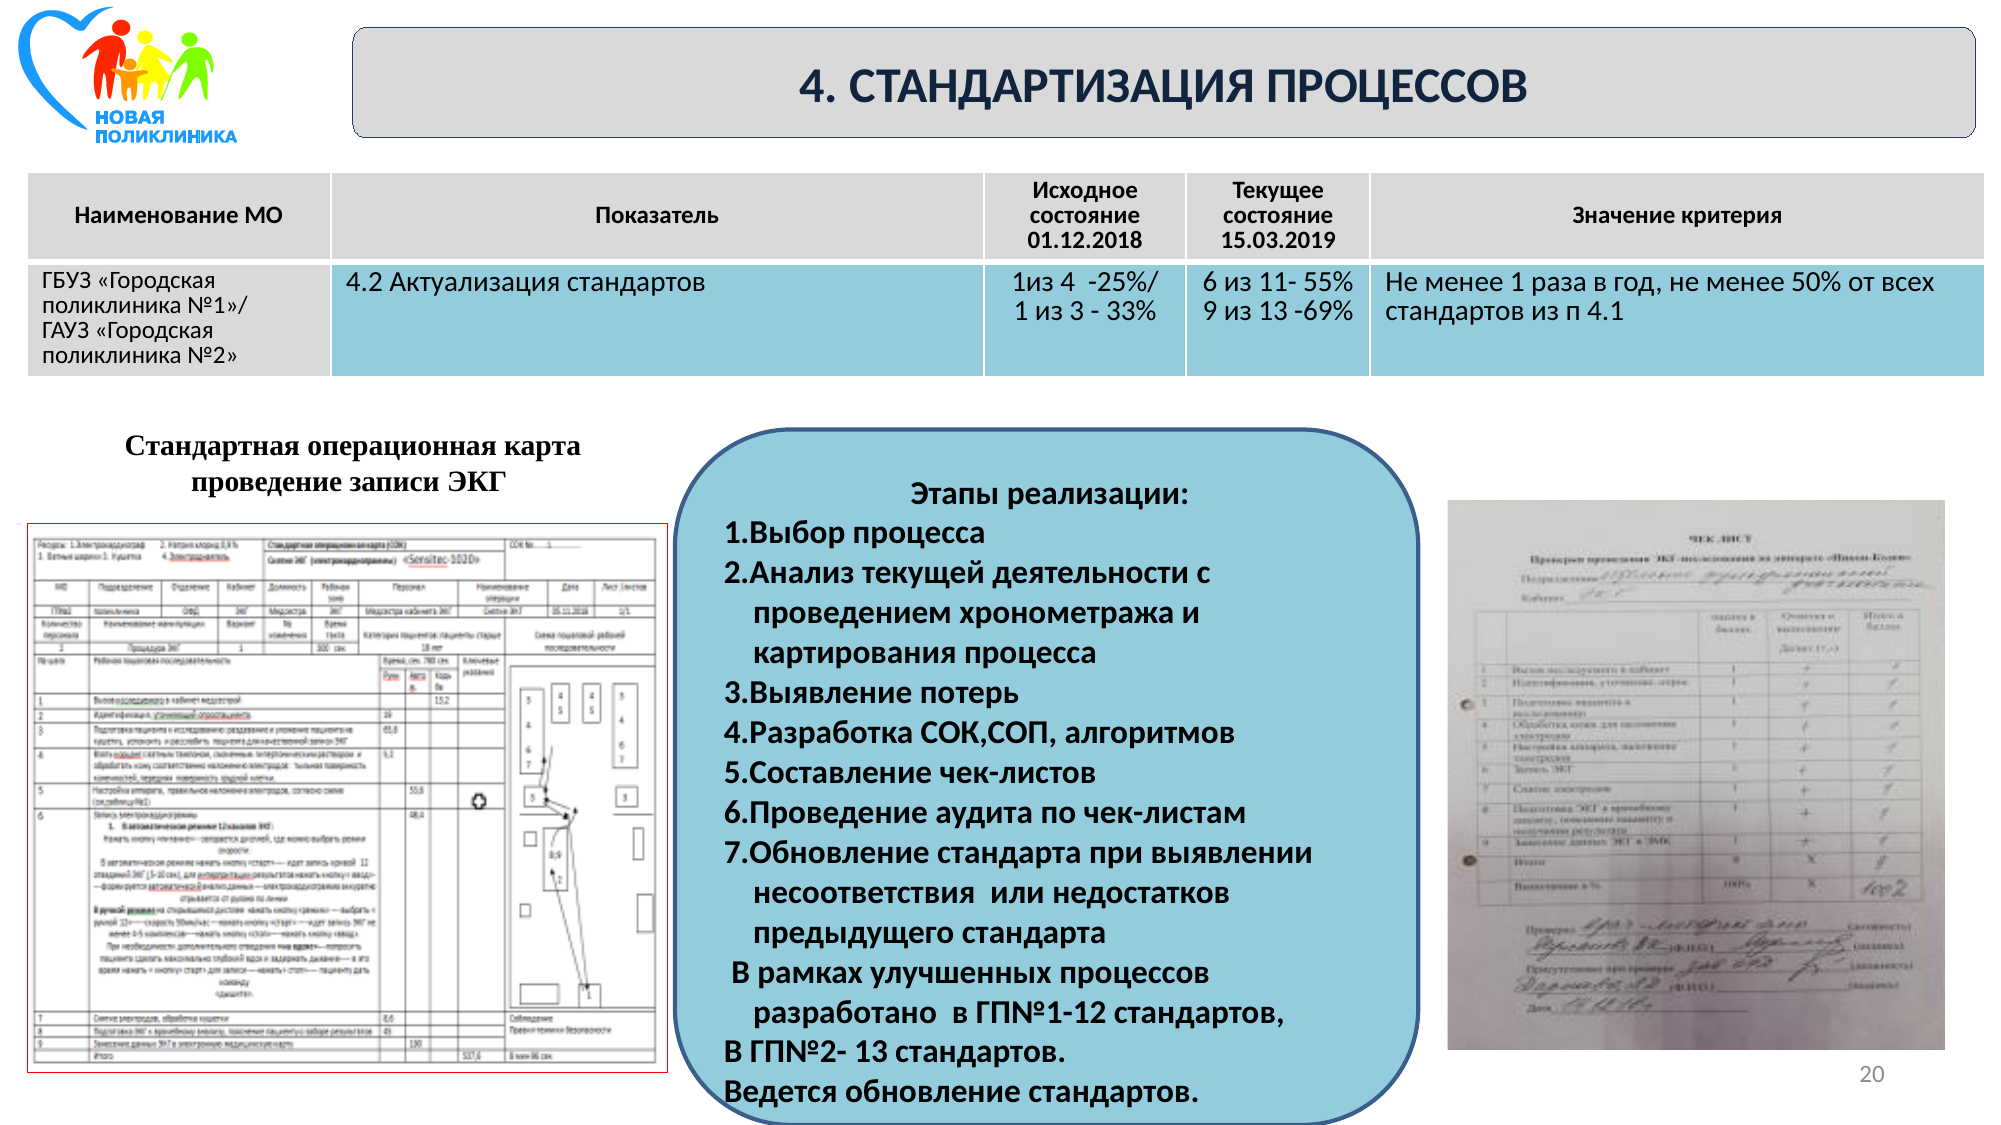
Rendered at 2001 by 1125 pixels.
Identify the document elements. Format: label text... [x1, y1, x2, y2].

table_cell 6 из 11- 55% 9 из 13 -69% [1187, 265, 1369, 376]
table_header Значение критерия [1371, 173, 1984, 259]
picture [18, 6, 238, 143]
table_cell 4.2 Актуализация стандартов [332, 265, 983, 376]
text_box Этапы реализации: 1.Выбор процесса 2.Анализ текущей деятельности с проведением хронометража и картирования процесса 3.Выявление потерь 4.Разработка СОК,СОП, алгоритмов 5.Составление чек-листов 6.Проведение аудита по чек-листам 7.Обновление стандарта при выявлении несоответствия или недостатков предыдущего стандарта В рамках улучшенных процессов разработано в ГП№1-12 стандартов, В ГП№2- 13 стандартов. Ведется обновление стандартов. [672, 427, 1421, 1125]
table_header Наименование МО [28, 173, 330, 259]
table_header Текущее состояние 15.03.2019 [1187, 173, 1369, 259]
picture [1447, 499, 1946, 1050]
table_cell Не менее 1 раза в год, не менее 50% от всех стандартов из п 4.1 [1371, 265, 1984, 376]
table_header Показатель [332, 173, 983, 259]
slide_number 20 [1433, 1042, 1900, 1103]
table_cell 1из 4 -25%/ 1 из 3 - 33% [985, 265, 1185, 376]
picture [27, 523, 668, 1073]
table_cell ГБУЗ «Городская поликлиника №1»/ ГАУЗ «Городская поликлиника №2» [28, 265, 330, 376]
table_header Исходное состояние 01.12.2018 [985, 173, 1185, 259]
title Стандартная операционная карта проведение записи ЭКГ [52, 418, 653, 505]
text_box 4. СТАНДАРТИЗАЦИЯ ПРОЦЕССОВ [352, 27, 1976, 138]
